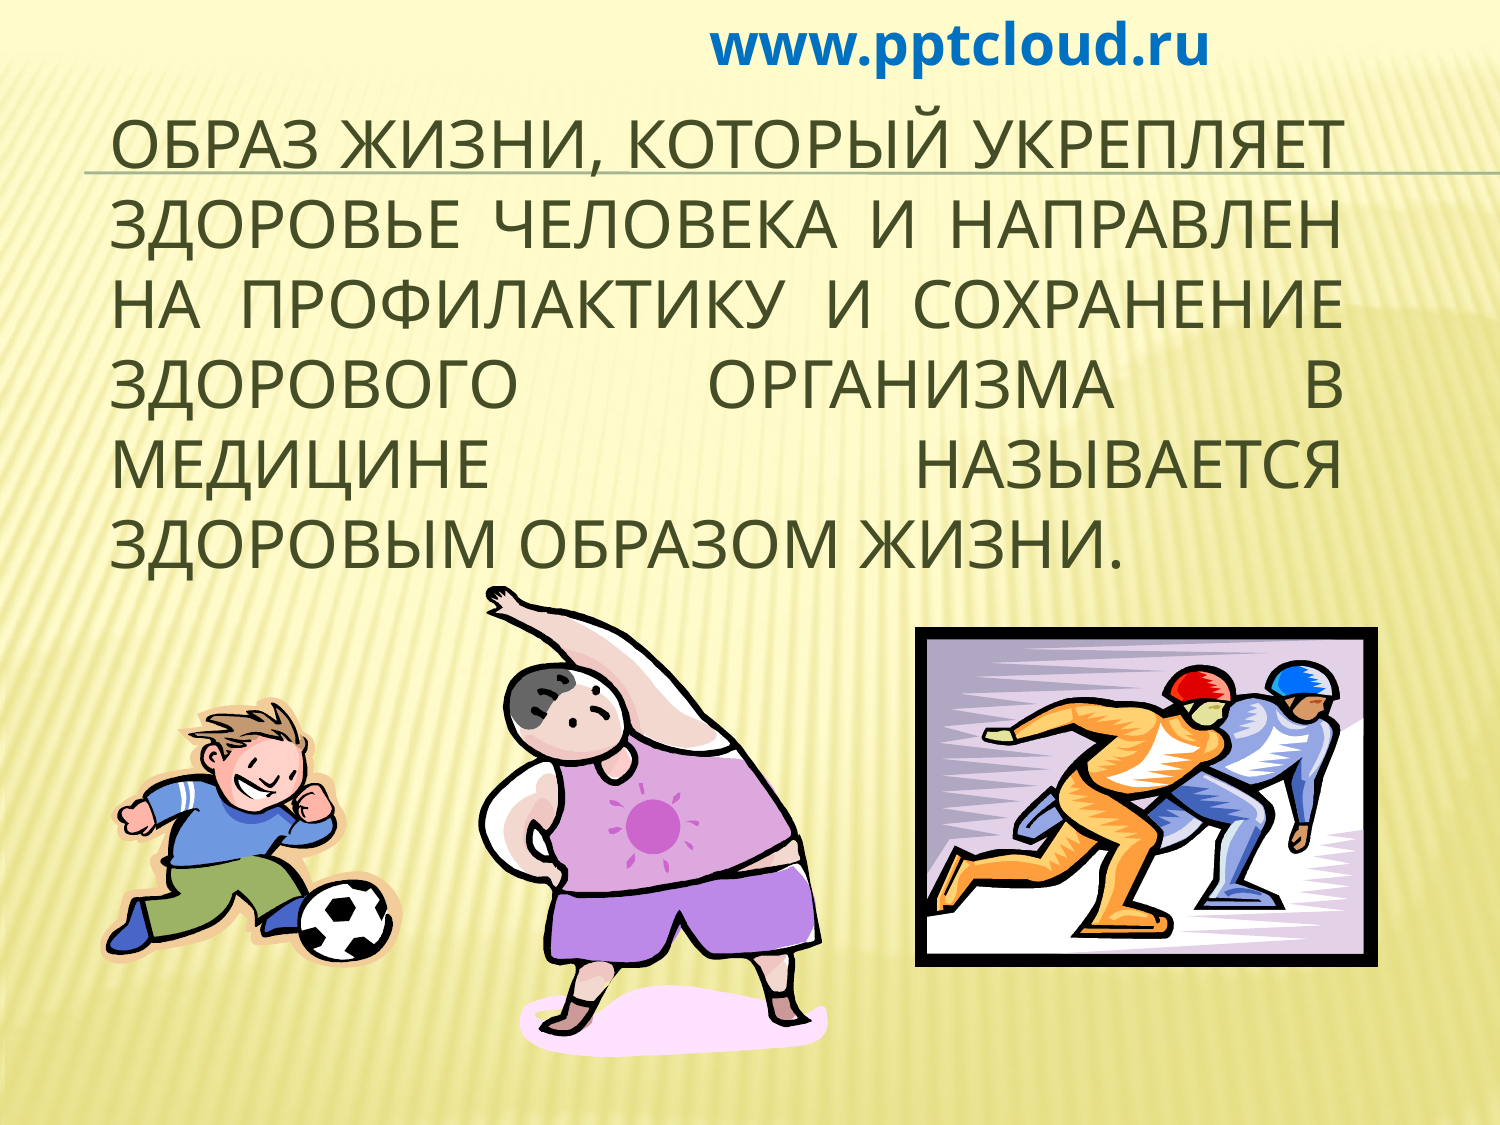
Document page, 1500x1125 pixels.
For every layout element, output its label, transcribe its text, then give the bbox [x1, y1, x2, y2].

picture [915, 621, 1384, 973]
picture [477, 585, 829, 1058]
title Образ жизни, который укрепляет здоровье человека и направлен на профилактику и сохранение здорового организма в медицине называется Здоровым образом жизни. [88, 101, 1362, 583]
text_box www.pptcloud.ru [421, 0, 1500, 98]
picture [100, 692, 408, 973]
